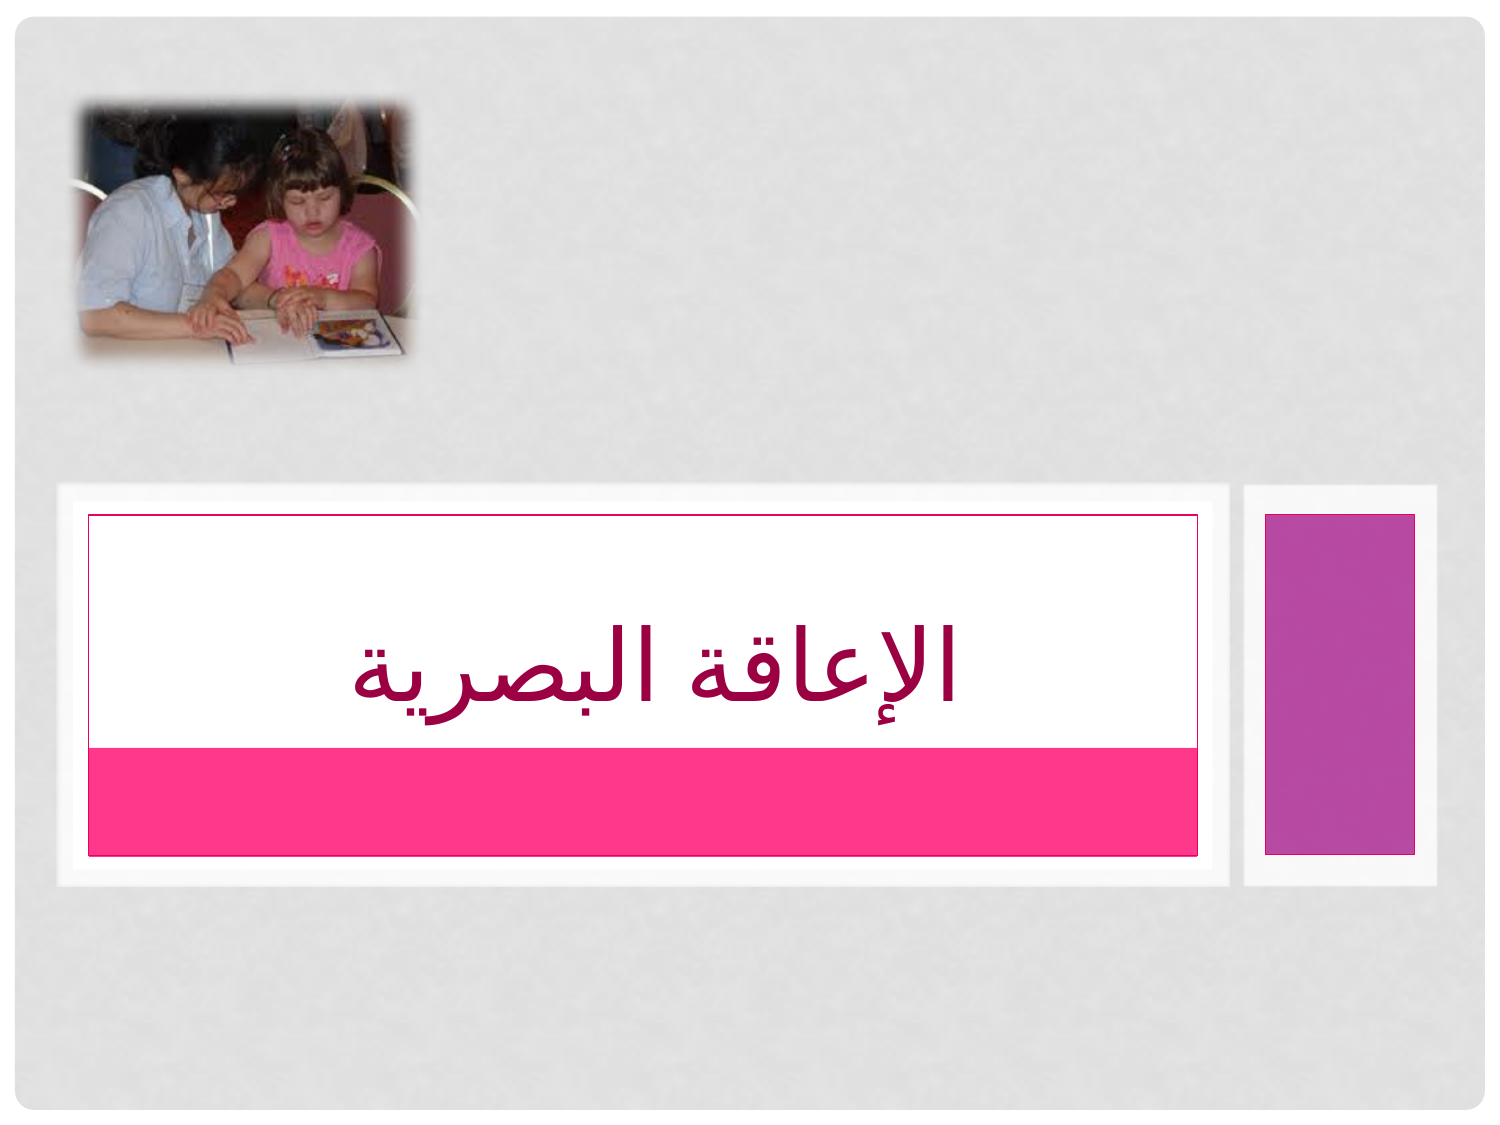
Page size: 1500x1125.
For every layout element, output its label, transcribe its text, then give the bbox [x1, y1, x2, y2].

title الإعاقة البصرية [99, 529, 1187, 730]
picture [64, 89, 425, 375]
